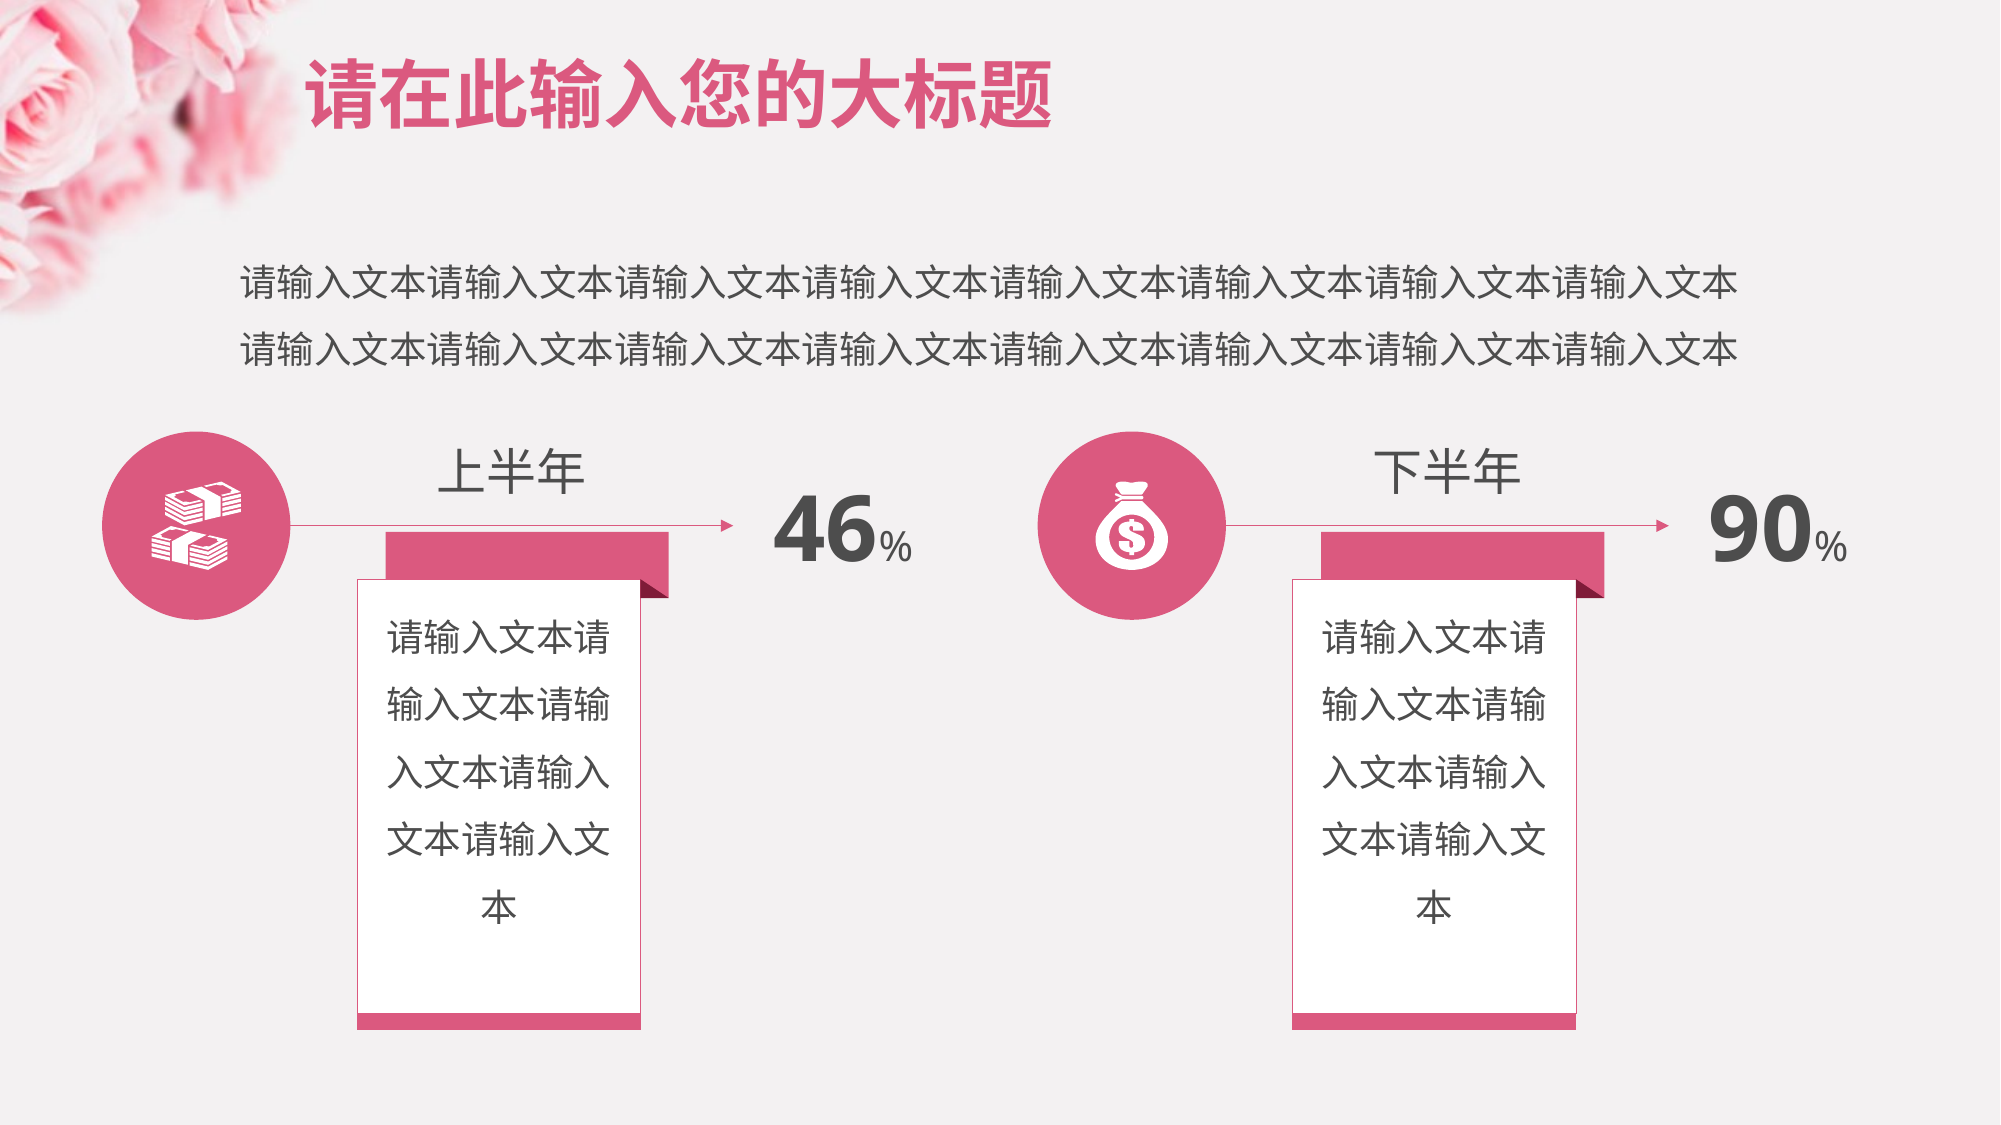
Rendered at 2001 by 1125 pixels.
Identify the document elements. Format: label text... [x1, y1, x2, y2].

text_box 请输入文本请输入文本请输入文本请输入文本请输入文本请输入文本请输入文本请输入文本请输入文本请输入文本请输入文本请输入文本请输入文本请输入文本请输入文本请输入文本 [223, 206, 1776, 402]
text_box [1574, 577, 1608, 600]
text_box [165, 481, 241, 526]
text_box [384, 531, 670, 596]
text_box 上半年 [312, 402, 711, 511]
text_box [639, 577, 673, 600]
text_box 下半年 [1248, 402, 1647, 511]
text_box 请输入文本请输入文本请输入文本请输入文本请输入文本 [1292, 578, 1577, 1015]
text_box [101, 430, 292, 621]
title 请在此输入您的大标题 [288, 16, 1876, 182]
text_box 90% [1647, 462, 1911, 588]
text_box [151, 526, 228, 570]
text_box [1036, 430, 1227, 621]
text_box [1320, 531, 1605, 596]
text_box 46% [712, 462, 975, 588]
text_box 请输入文本请输入文本请输入文本请输入文本请输入文本 [356, 578, 641, 1015]
text_box [356, 1015, 641, 1030]
text_box [1292, 1015, 1577, 1030]
picture [0, 0, 2000, 1125]
text_box [1095, 481, 1168, 570]
